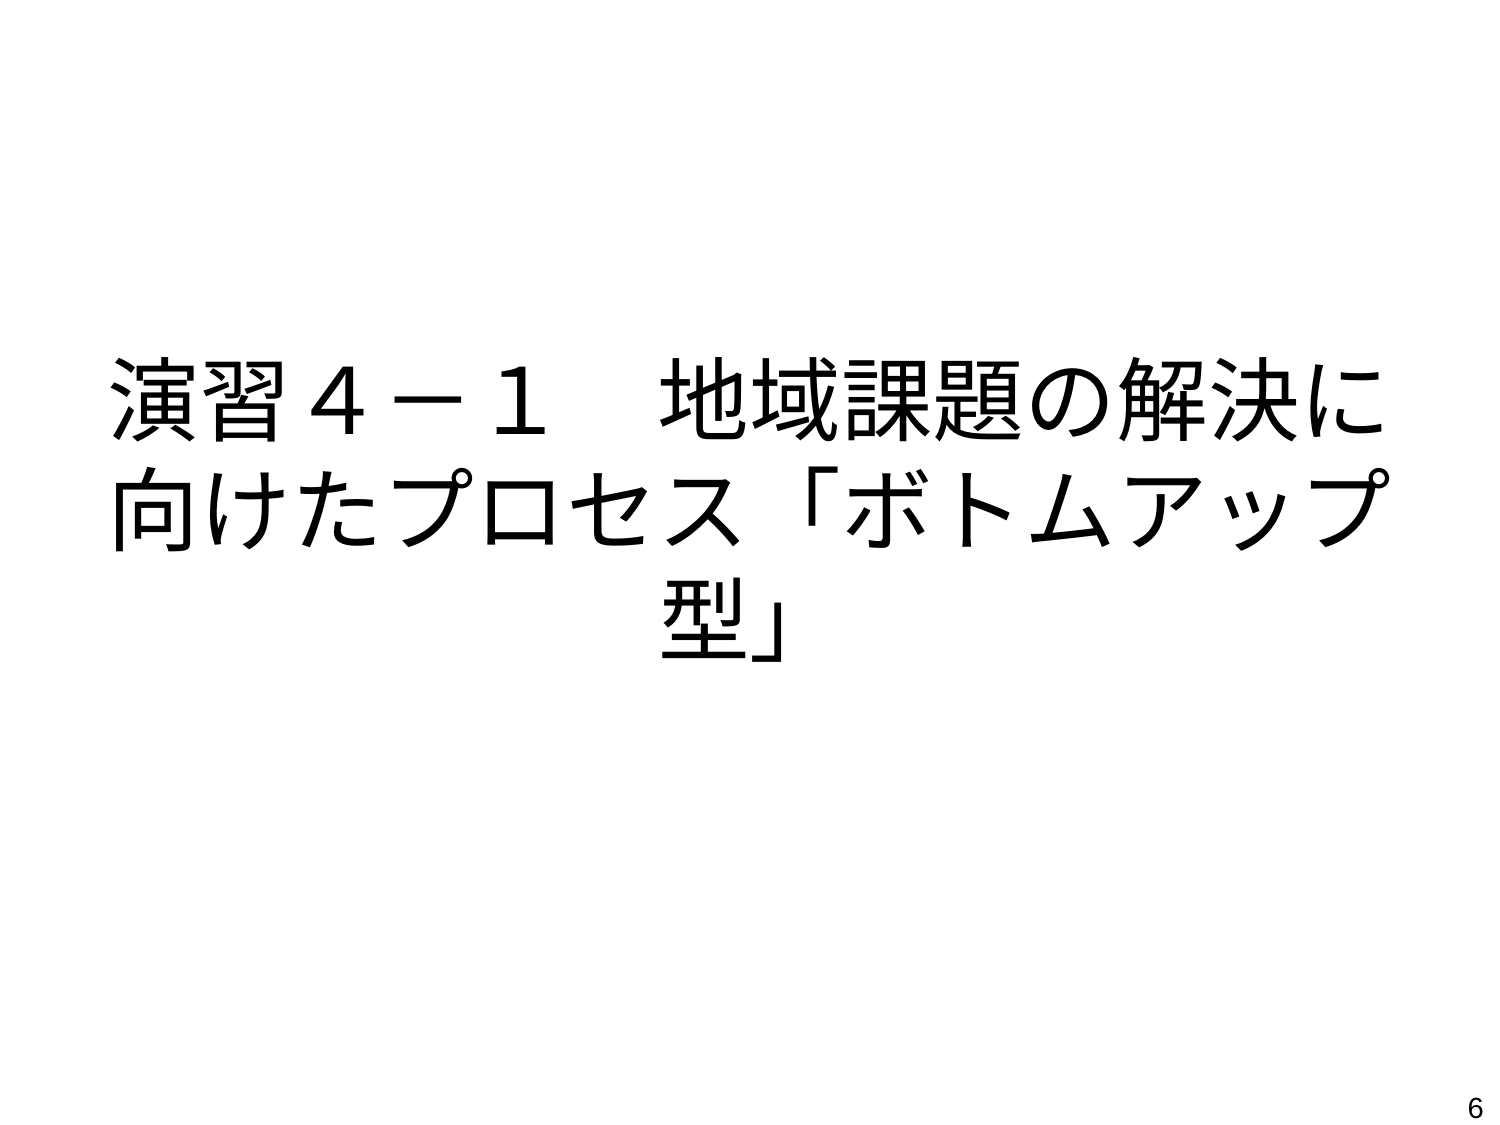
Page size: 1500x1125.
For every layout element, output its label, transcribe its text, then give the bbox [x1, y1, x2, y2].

title 演習４－１ 地域課題の解決に向けたプロセス「ボトムアップ型」 [75, 468, 1425, 657]
slide_number 6 [1148, 1081, 1499, 1125]
